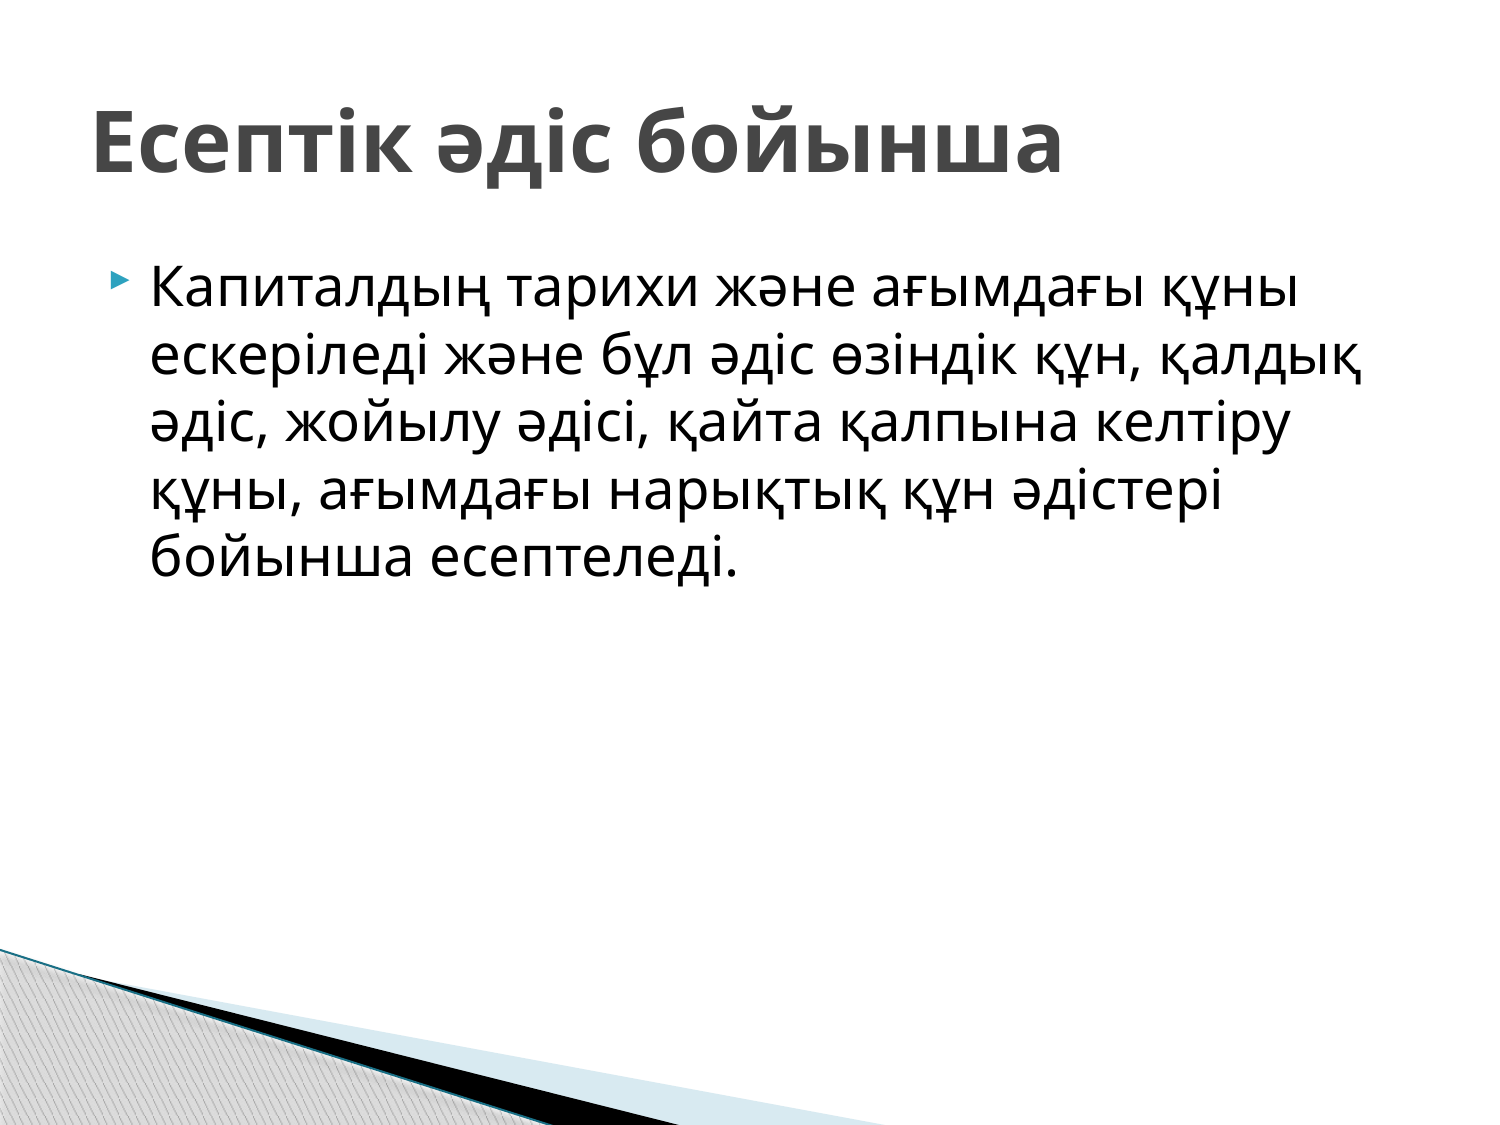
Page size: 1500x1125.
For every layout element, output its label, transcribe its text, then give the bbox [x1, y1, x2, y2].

list Капиталдың тарихи және ағымдағы құны ескеріледі және бұл әдіс өзіндік құн, қалдық әдіс, жойылу әдісі, қайта қалпына келтіру құны, ағымдағы нарықтық құн әдістері бойынша есептеледі. [75, 243, 1425, 986]
title Есептік әдіс бойынша [75, 45, 1425, 233]
